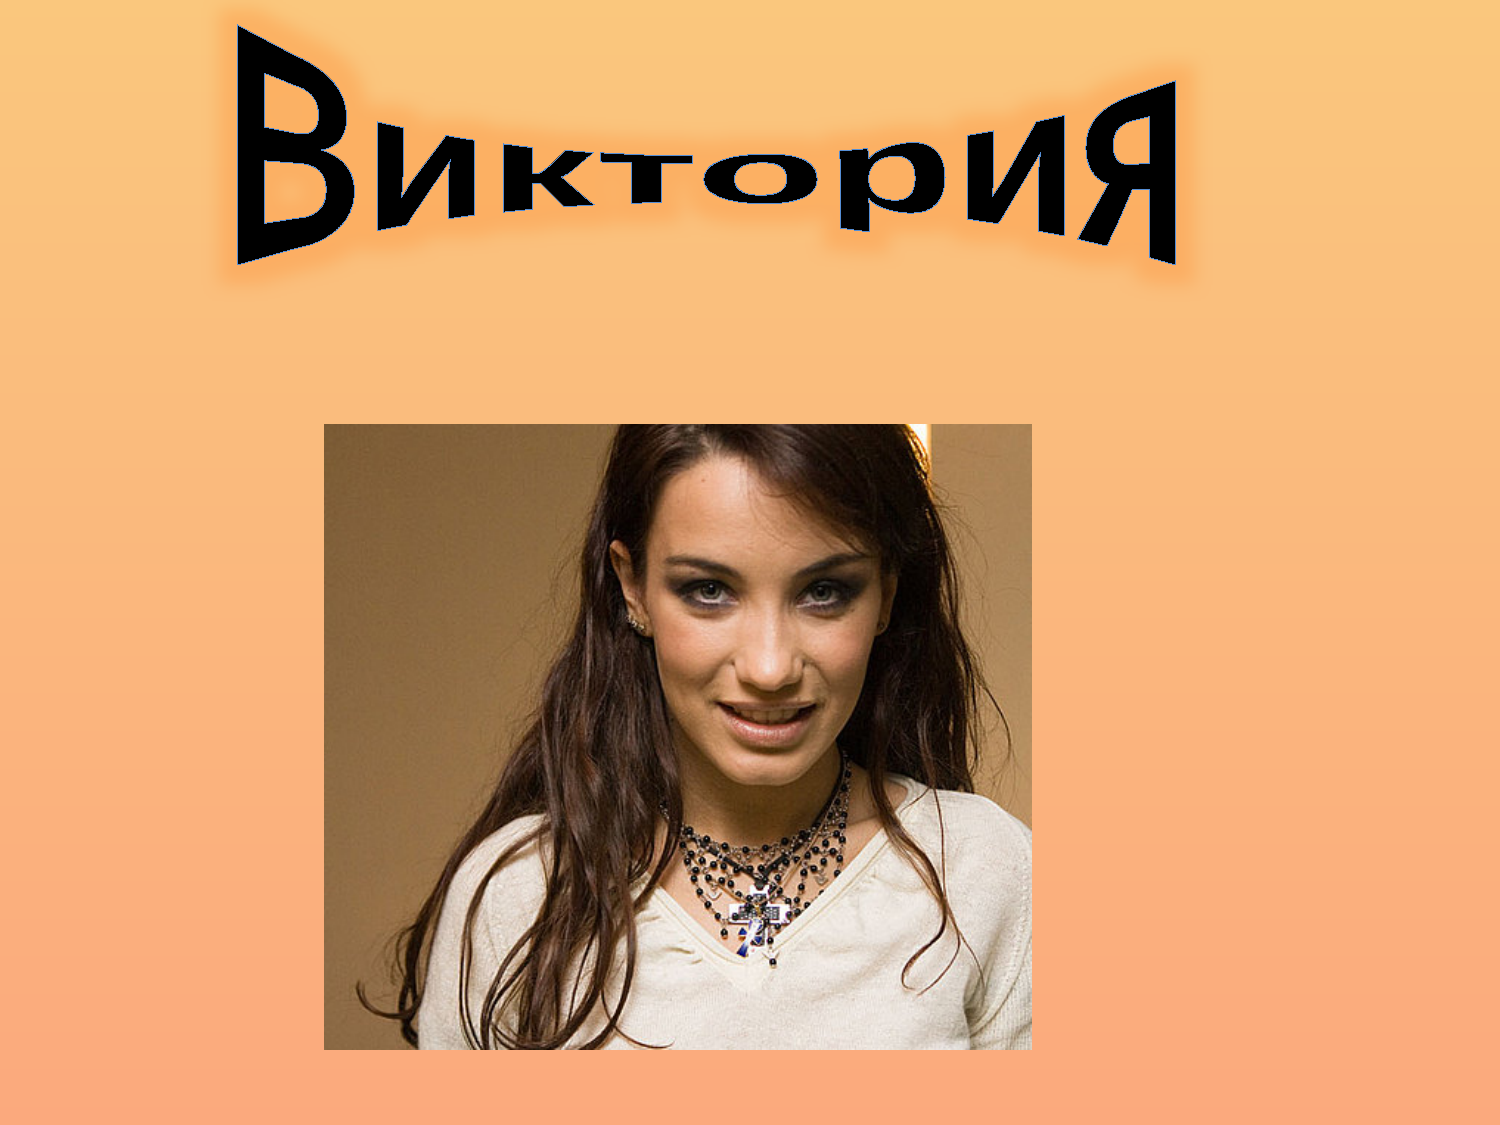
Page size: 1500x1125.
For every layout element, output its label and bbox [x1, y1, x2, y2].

picture [324, 424, 1032, 1051]
